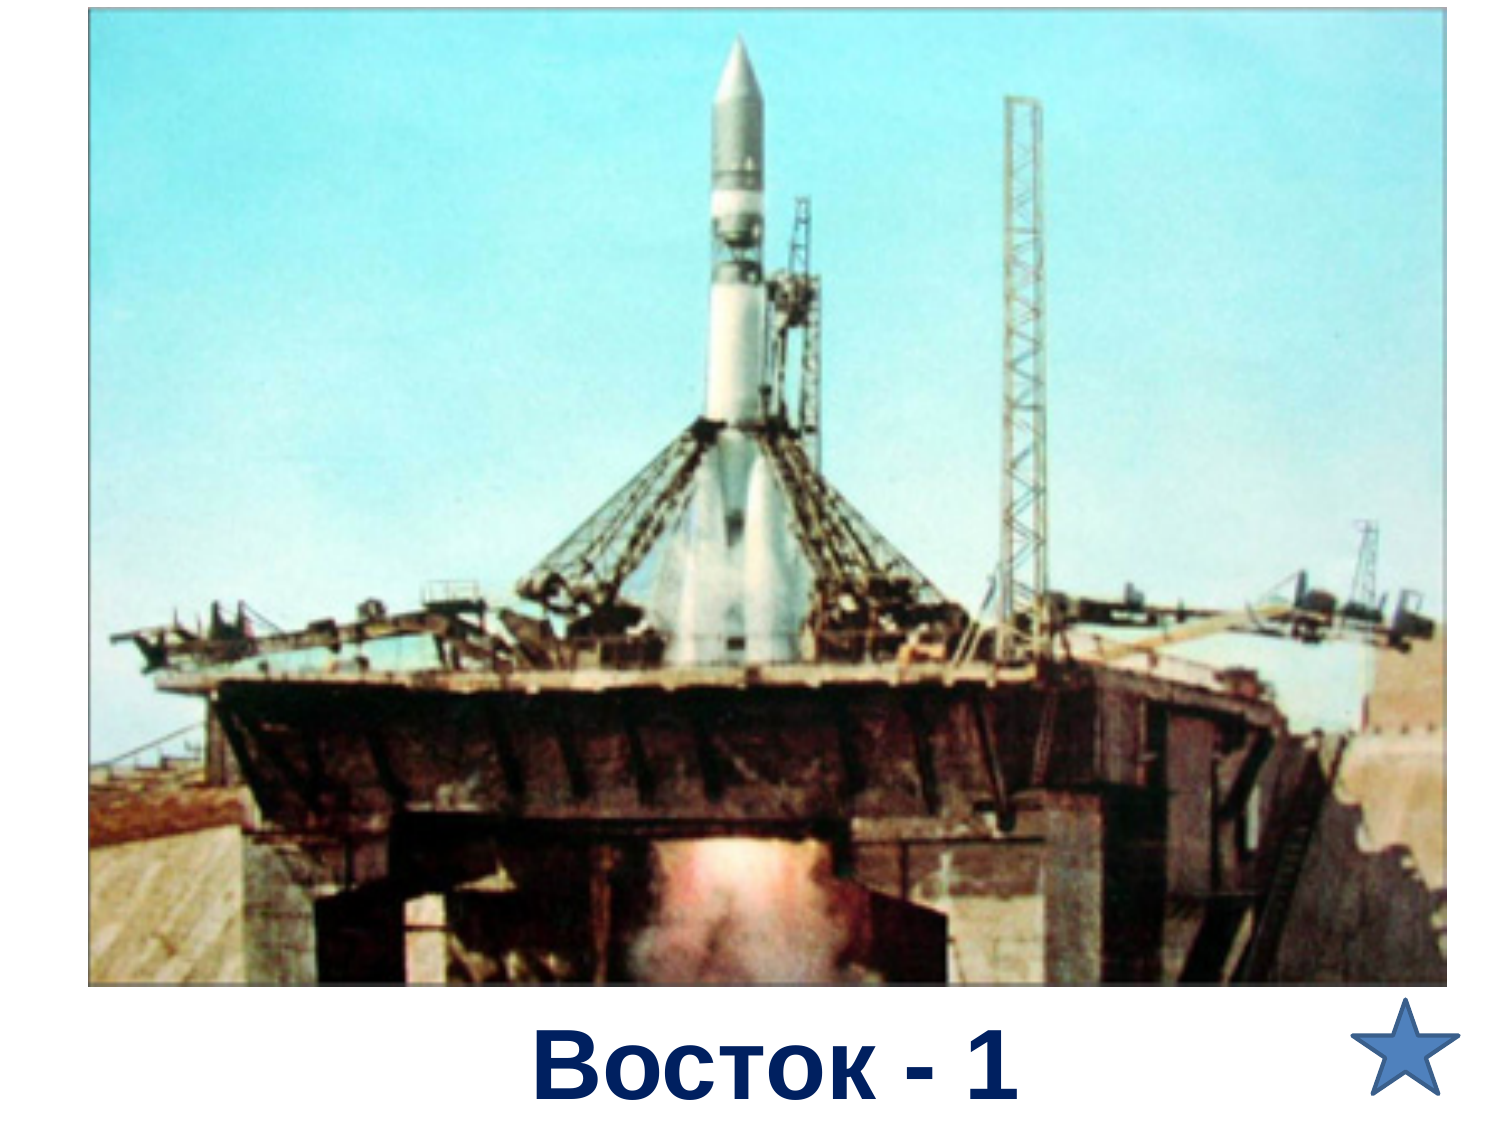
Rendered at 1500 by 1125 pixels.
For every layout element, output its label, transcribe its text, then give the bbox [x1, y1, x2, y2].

text_box Восток - 1 [100, 989, 1451, 1125]
text_box [1350, 997, 1461, 1096]
picture [88, 7, 1448, 987]
